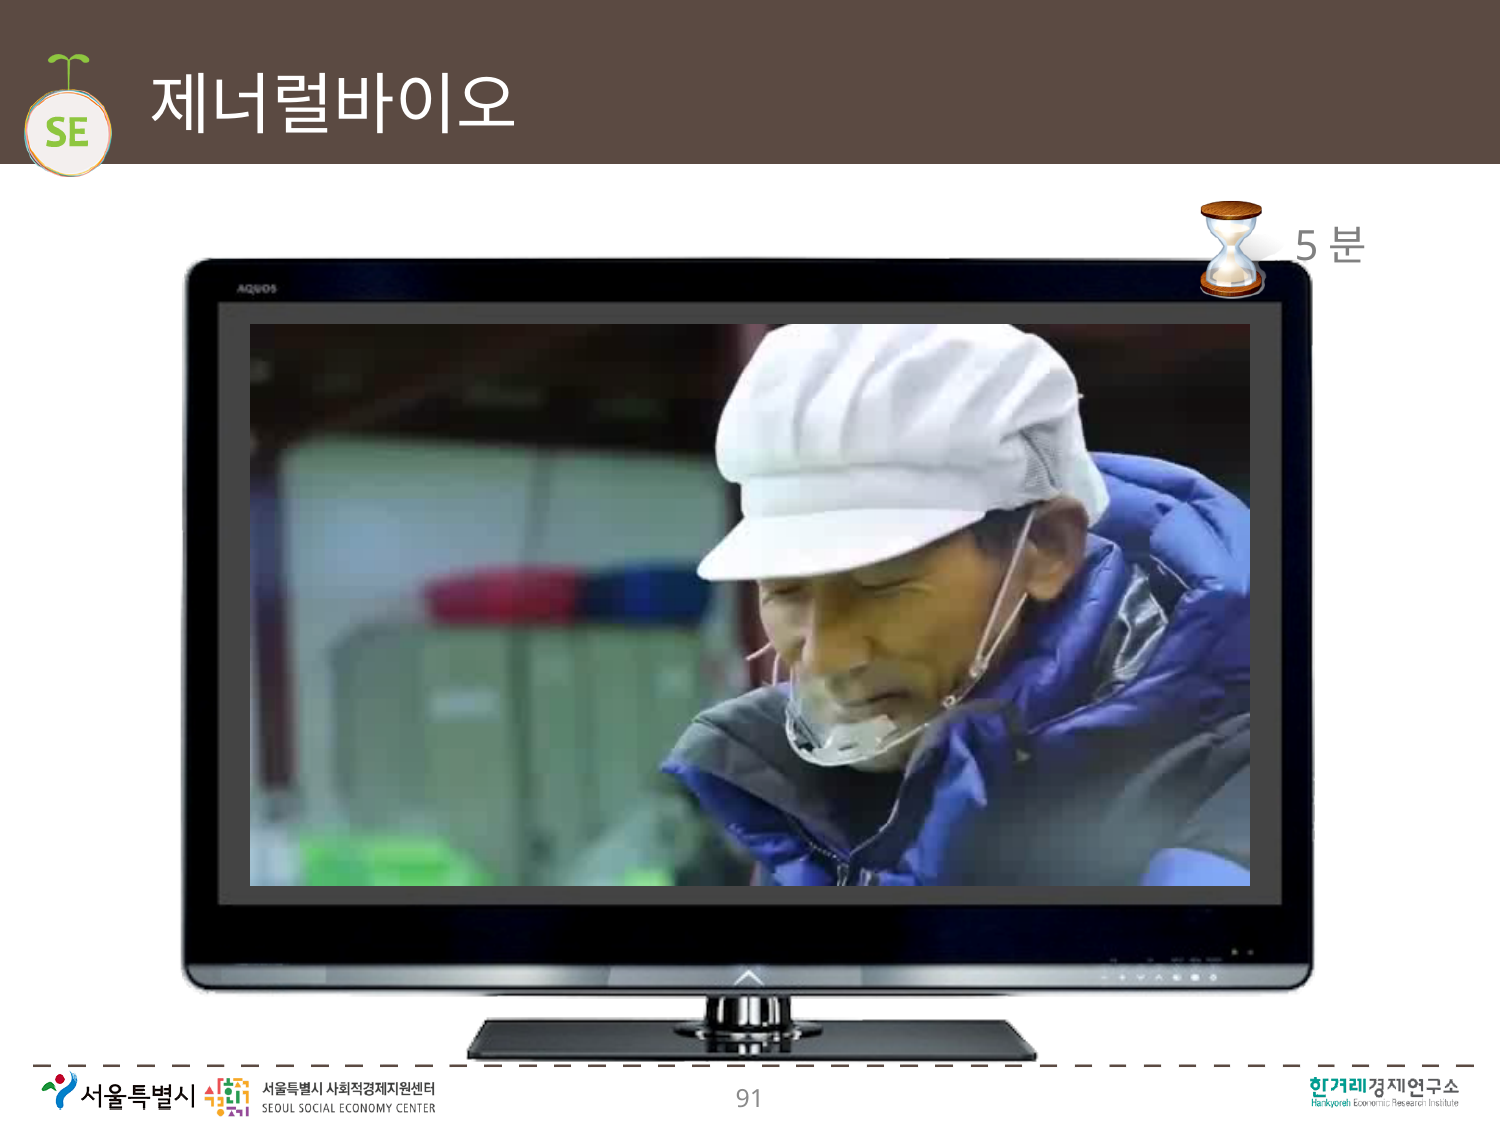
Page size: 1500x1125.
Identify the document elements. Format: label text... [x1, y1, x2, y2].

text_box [249, 323, 1251, 887]
list 제너럴바이오 [134, 42, 1463, 161]
title 5분 [1279, 185, 1467, 302]
picture [0, 0, 1500, 1125]
slide_number 91 [696, 1069, 804, 1125]
